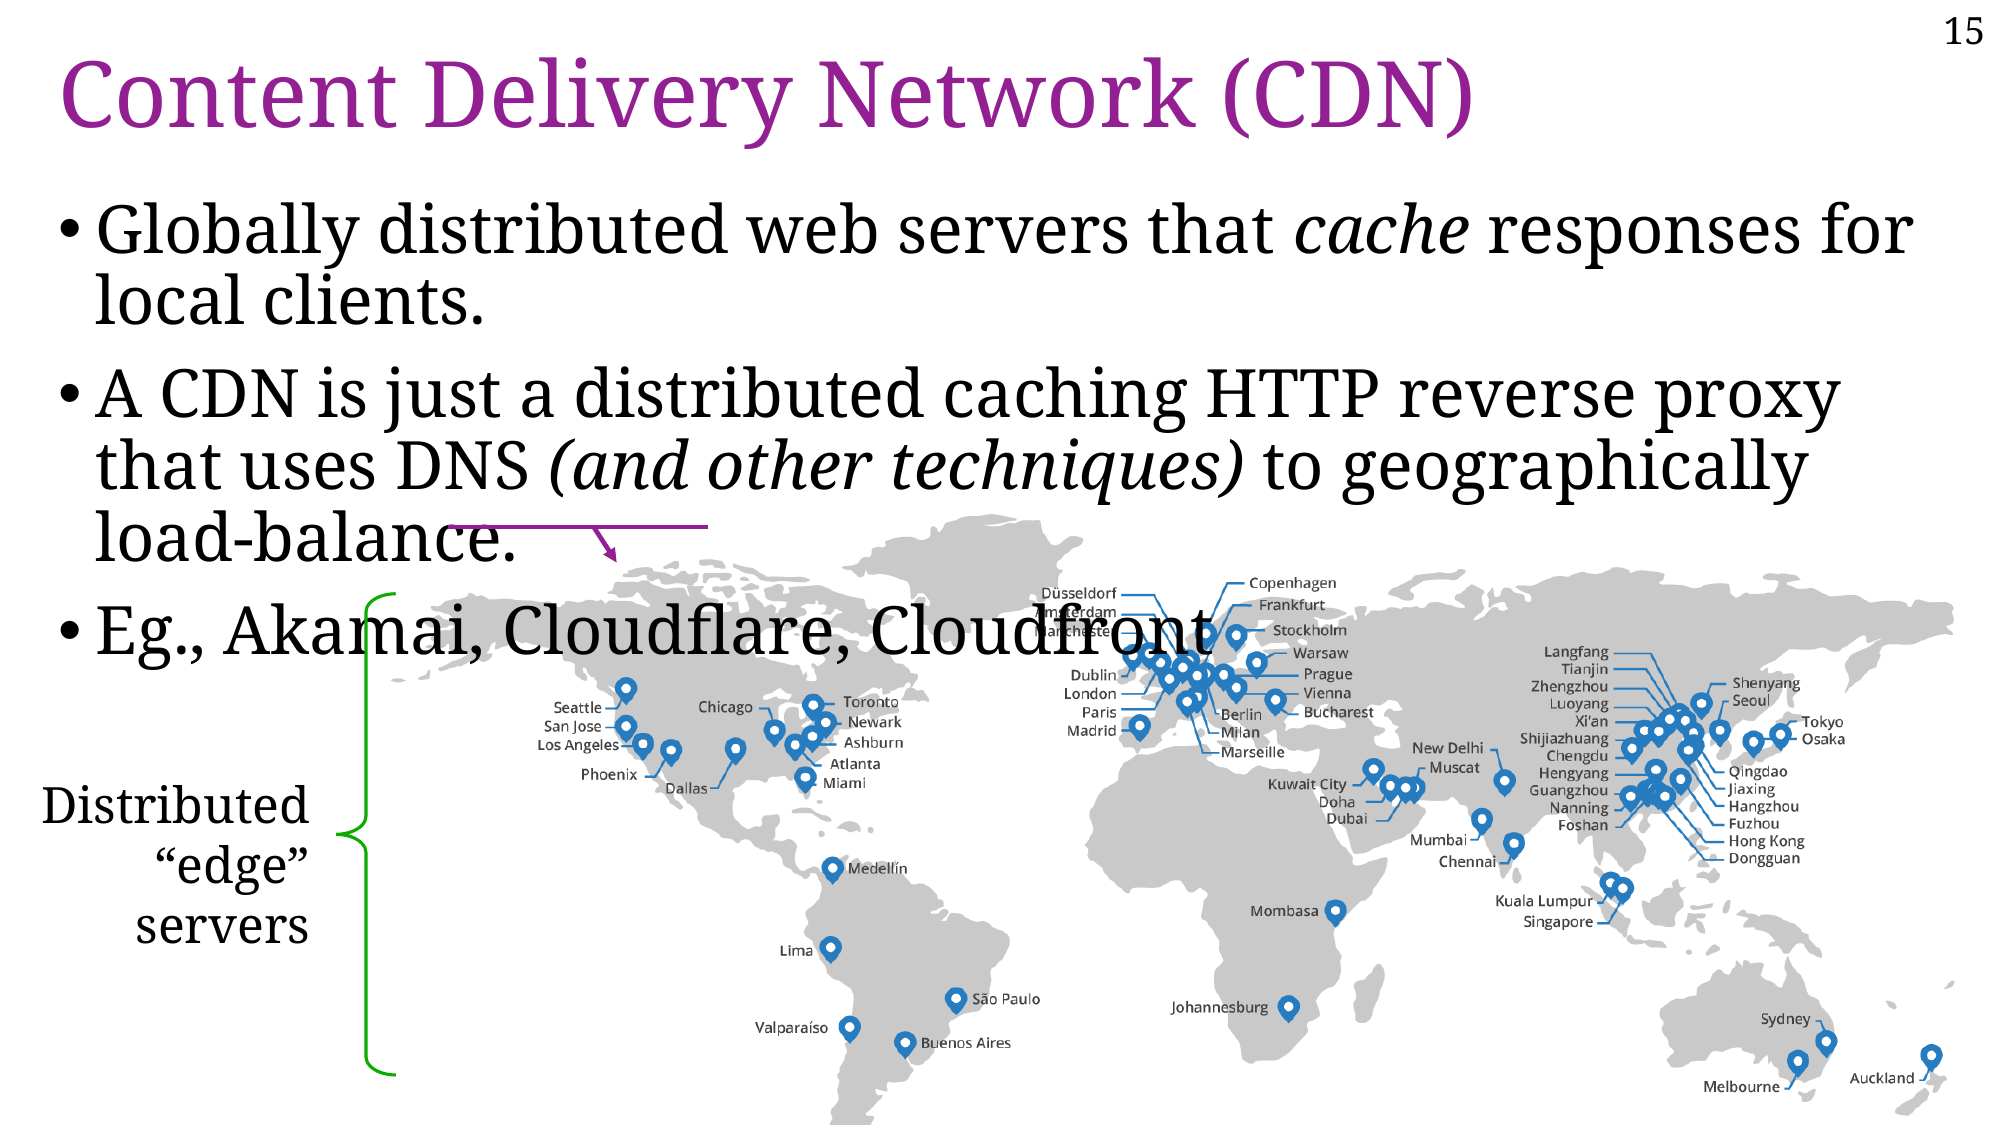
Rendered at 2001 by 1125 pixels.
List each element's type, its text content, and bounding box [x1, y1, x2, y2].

text_box [336, 831, 349, 837]
text_box Distributed “edge” servers [0, 766, 326, 961]
text_box 15 [1901, 0, 2000, 60]
picture [349, 474, 2000, 1125]
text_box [593, 528, 617, 563]
list Globally distributed web servers that cache responses for local clients. A CDN is just a distributed caching HTTP reverse proxy that uses DNS (and other techniques) to geographically load-balance. Eg., Akamai, Cloudflare, Cloudfront [43, 188, 1953, 632]
title Content Delivery Network (CDN) [43, 25, 1953, 171]
